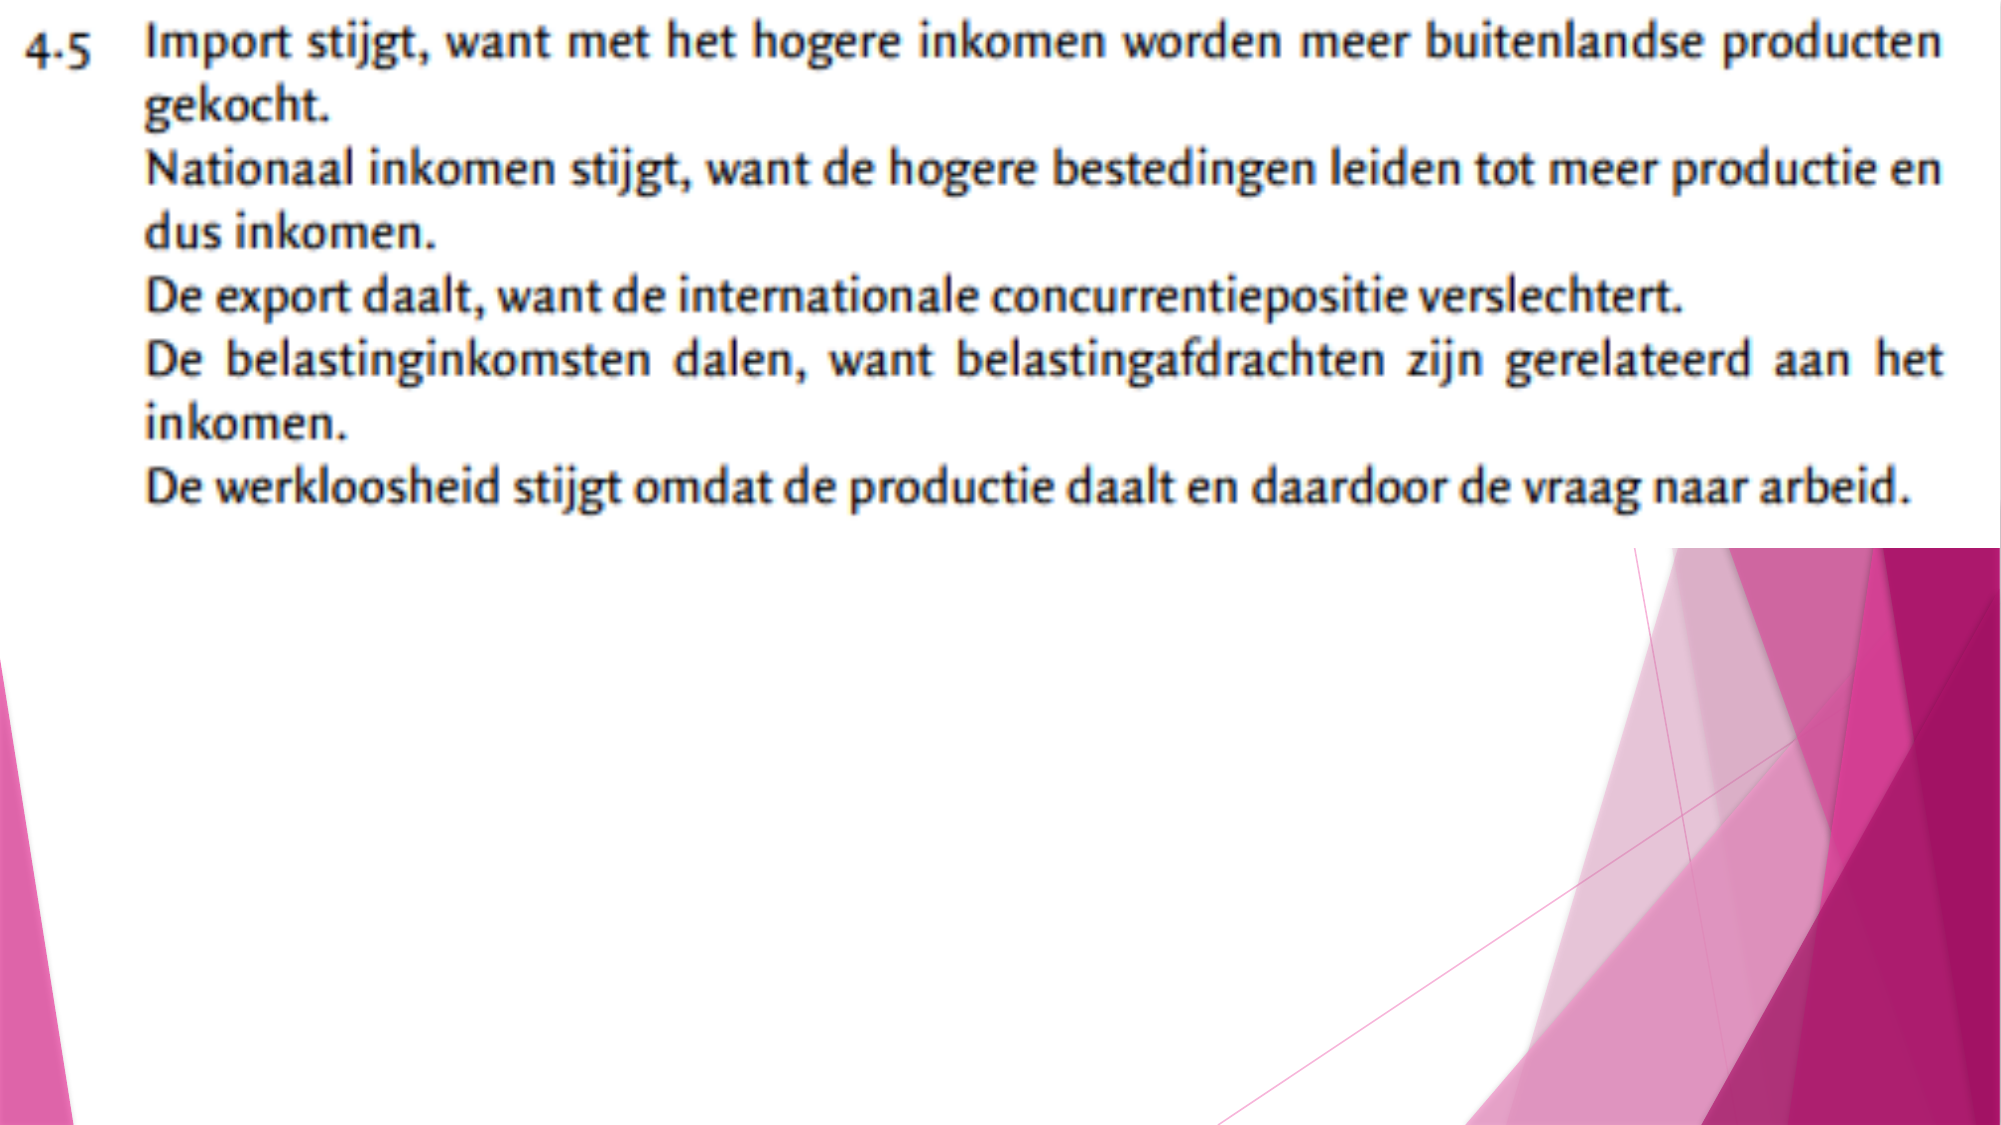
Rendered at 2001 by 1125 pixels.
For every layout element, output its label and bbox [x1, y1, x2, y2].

picture [0, 0, 2000, 549]
